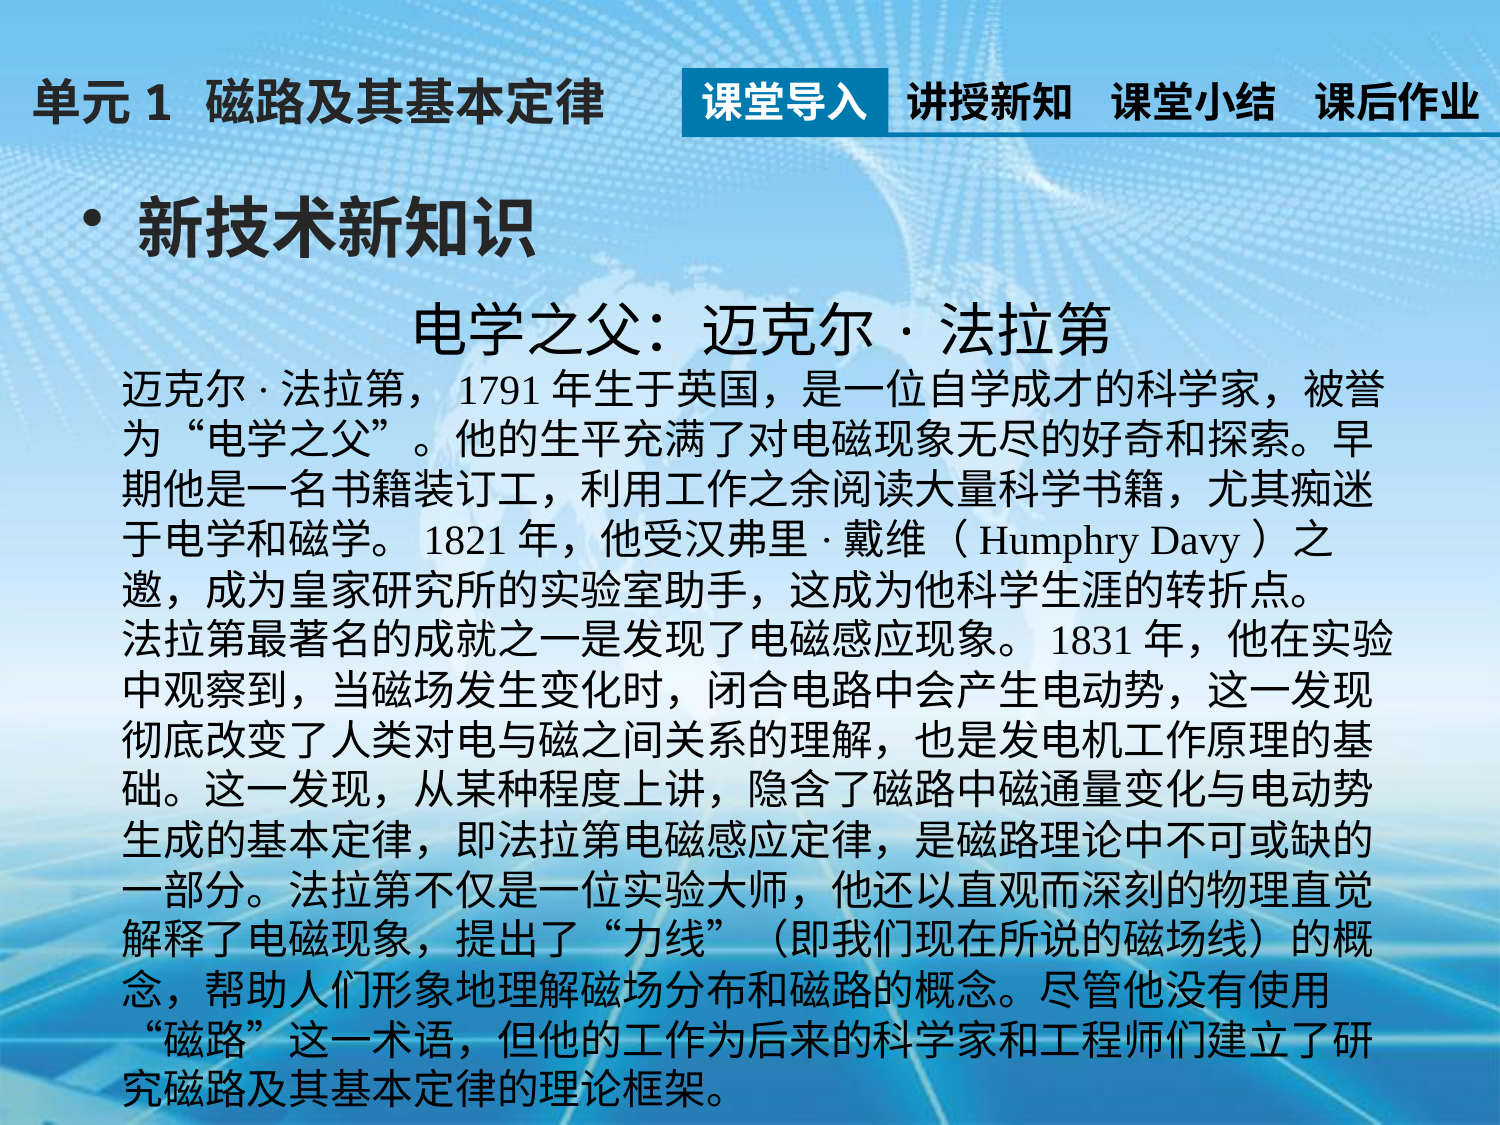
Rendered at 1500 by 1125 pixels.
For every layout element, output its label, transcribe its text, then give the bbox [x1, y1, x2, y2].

text_box 电学之父：迈克尔·法拉第 迈克尔·法拉第，1791年生于英国，是一位自学成才的科学家，被誉为“电学之父”。他的生平充满了对电磁现象无尽的好奇和探索。早期他是一名书籍装订工，利用工作之余阅读大量科学书籍，尤其痴迷于电学和磁学。1821年，他受汉弗里·戴维（Humphry Davy）之邀，成为皇家研究所的实验室助手，这成为他科学生涯的转折点。 法拉第最著名的成就之一是发现了电磁感应现象。1831年，他在实验中观察到，当磁场发生变化时，闭合电路中会产生电动势，这一发现彻底改变了人类对电与磁之间关系的理解，也是发电机工作原理的基础。这一发现，从某种程度上讲，隐含了磁路中磁通量变化与电动势生成的基本定律，即法拉第电磁感应定律，是磁路理论中不可或缺的一部分。法拉第不仅是一位实验大师，他还以直观而深刻的物理直觉解释了电磁现象，提出了“力线”（即我们现在所说的磁场线）的概念，帮助人们形象地理解磁场分布和磁路的概念。尽管他没有使用“磁路”这一术语，但他的工作为后来的科学家和工程师们建立了研究磁路及其基本定律的理论框架。 [106, 285, 1417, 1121]
picture [0, 0, 1500, 1125]
text_box 新技术新知识 [66, 178, 1417, 285]
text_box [16, 62, 1500, 139]
